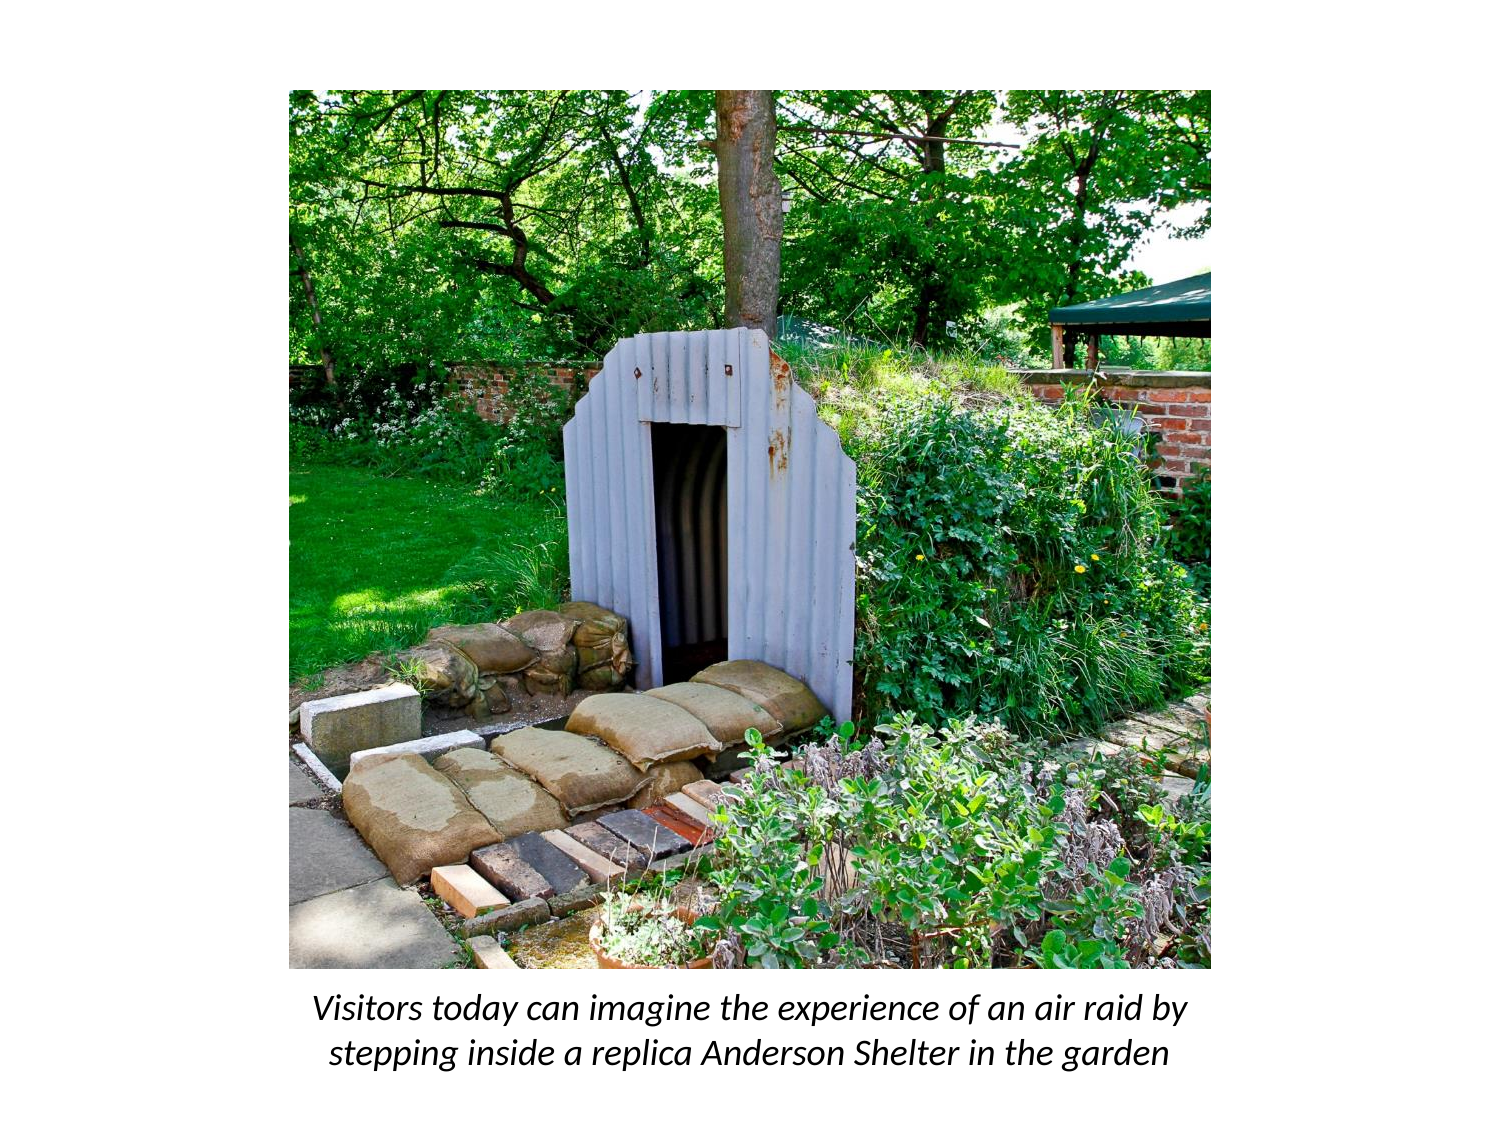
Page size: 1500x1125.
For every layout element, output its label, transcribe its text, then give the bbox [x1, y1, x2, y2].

picture [288, 90, 1211, 969]
text_box Visitors today can imagine the experience of an air raid by stepping inside a replica Anderson Shelter in the garden [265, 975, 1235, 1081]
